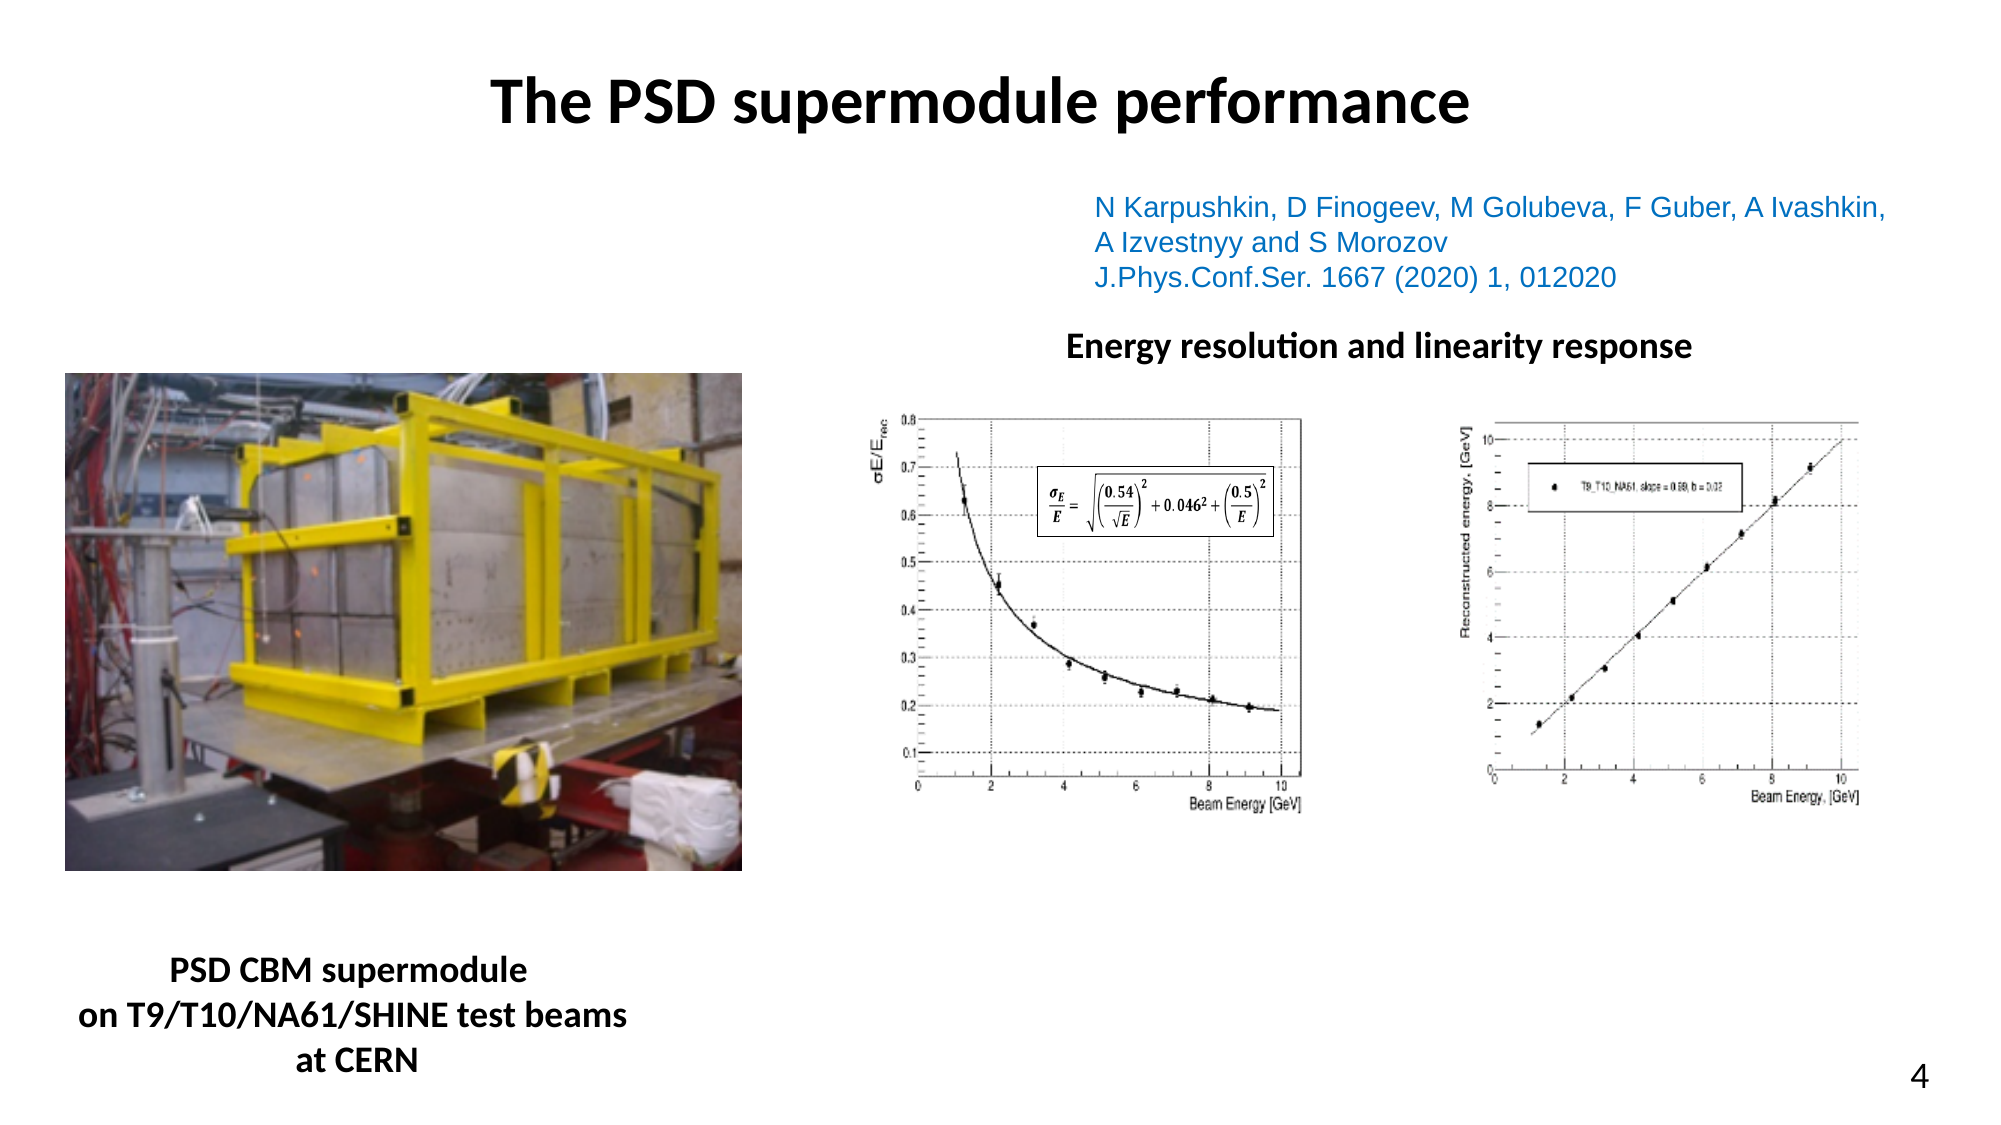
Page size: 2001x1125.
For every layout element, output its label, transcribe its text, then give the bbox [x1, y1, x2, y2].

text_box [34, 314, 1900, 1088]
text_box 4 [1494, 1043, 1945, 1104]
text_box The PSD supermodule performance [476, 49, 1502, 145]
text_box N Karpushkin, D Finogeev, M Golubeva, F Guber, A Ivashkin, A Izvestnyy and S Morozov J.Phys.Conf.Ser. 1667 (2020) 1, 012020 [1079, 180, 1903, 301]
